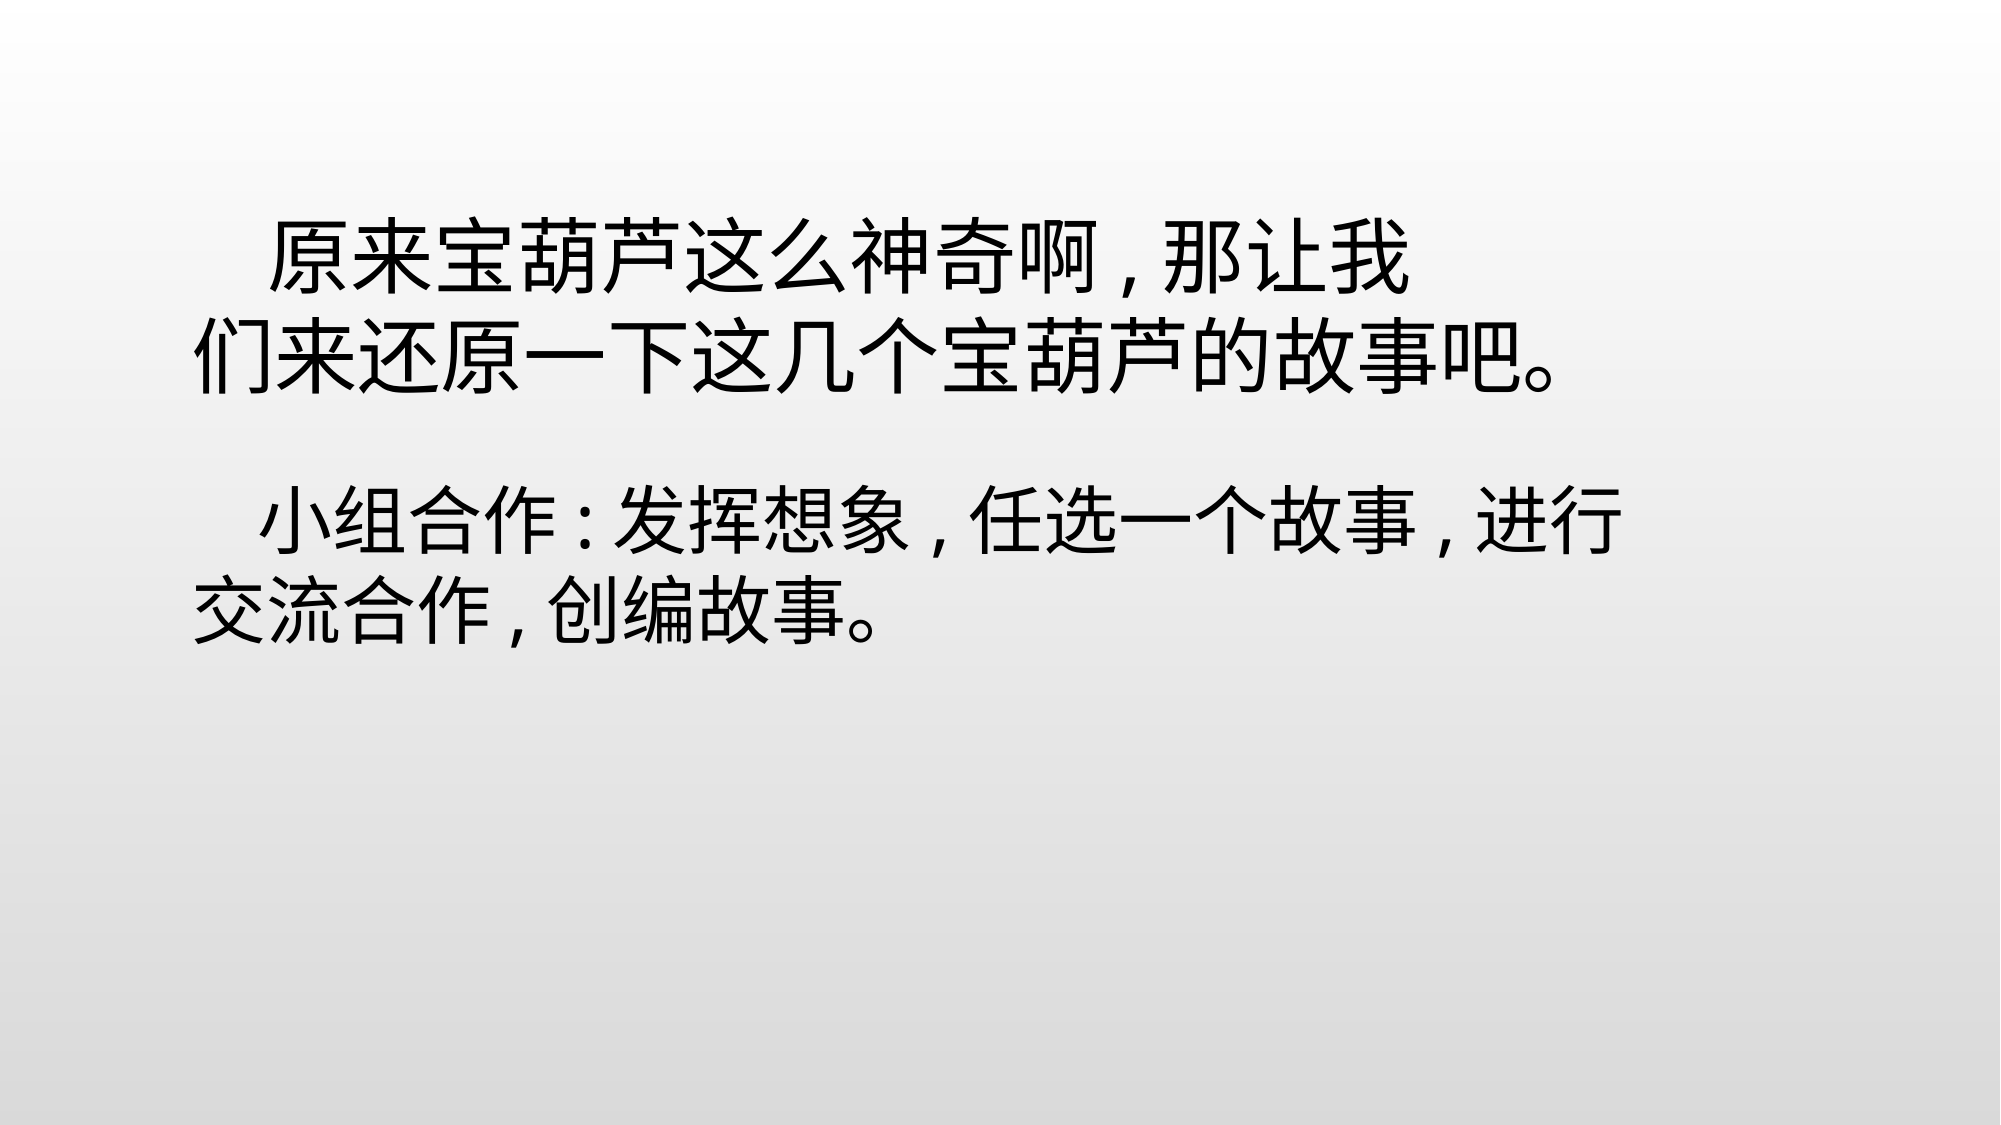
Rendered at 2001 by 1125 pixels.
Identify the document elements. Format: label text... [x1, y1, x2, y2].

text_box 原来宝葫芦这么神奇啊,那让我 们来还原一下这几个宝葫芦的故事吧。 小组合作:发挥想象,任选一个故事,进行 交流合作,创编故事。 [130, 196, 1655, 662]
